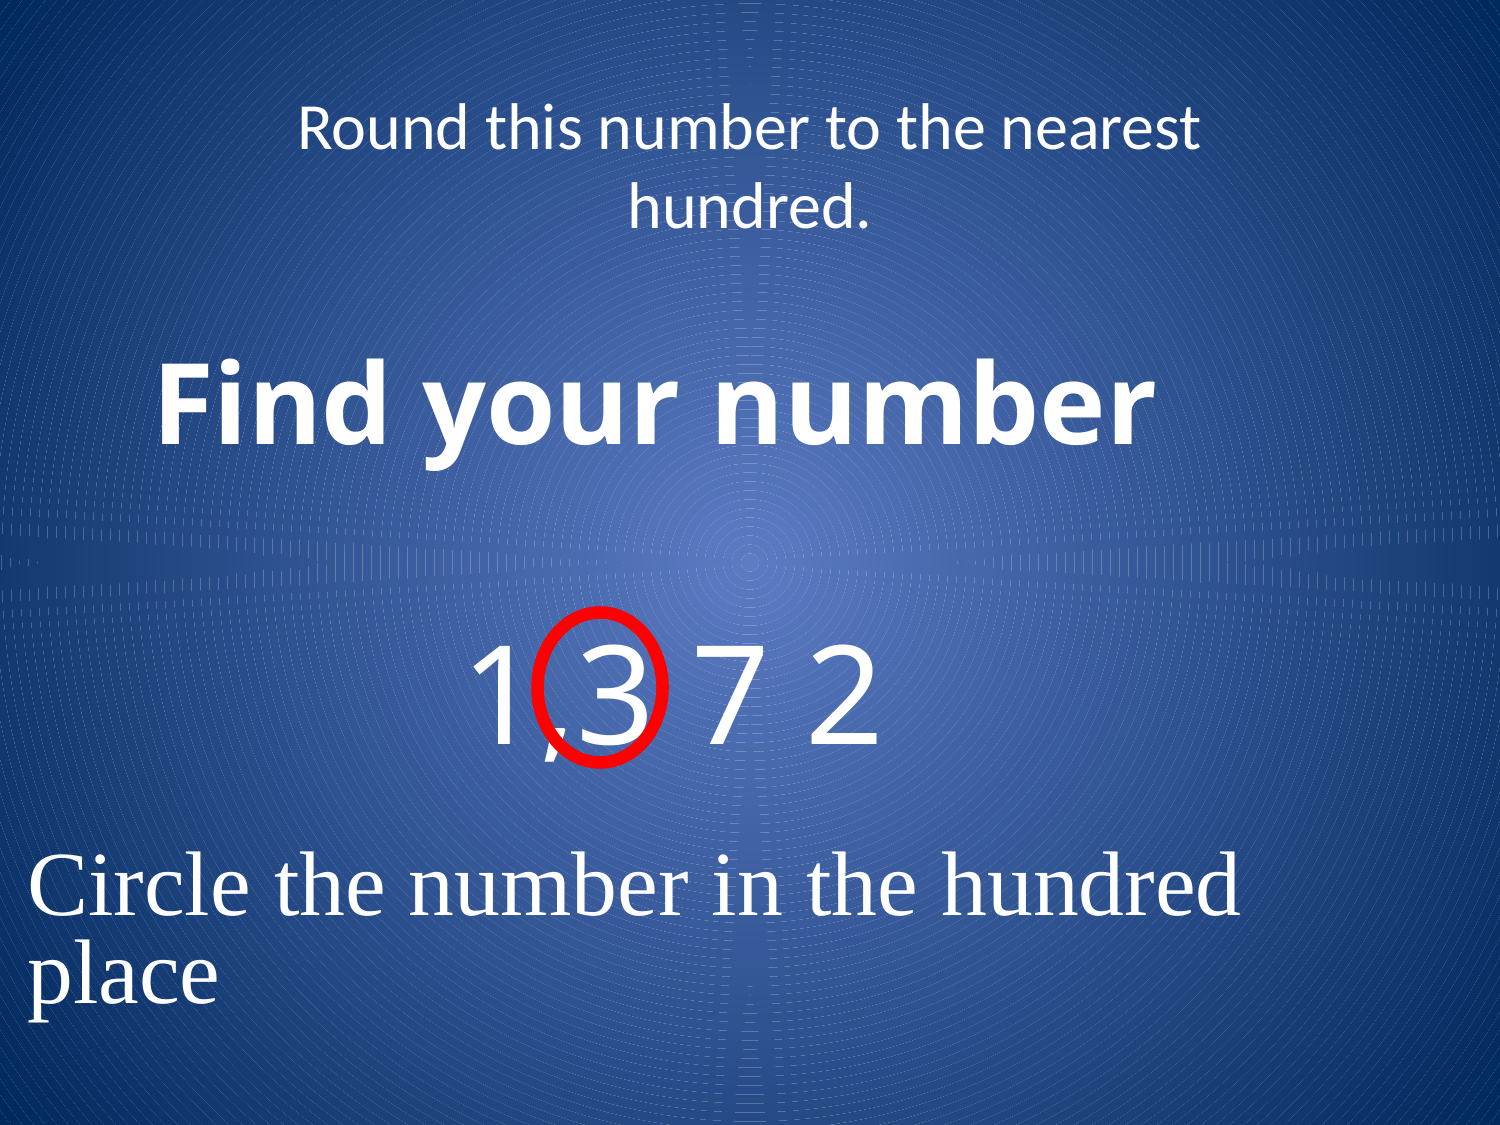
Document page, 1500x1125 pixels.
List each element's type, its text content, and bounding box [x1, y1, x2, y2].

text_box Find your number [137, 324, 1413, 475]
text_box [537, 612, 663, 763]
text_box Circle the number in the hundred place [12, 837, 1475, 1029]
text_box 1,3 7 2 [374, 600, 1113, 780]
title Round this number to the nearest hundred. [0, 75, 1500, 250]
